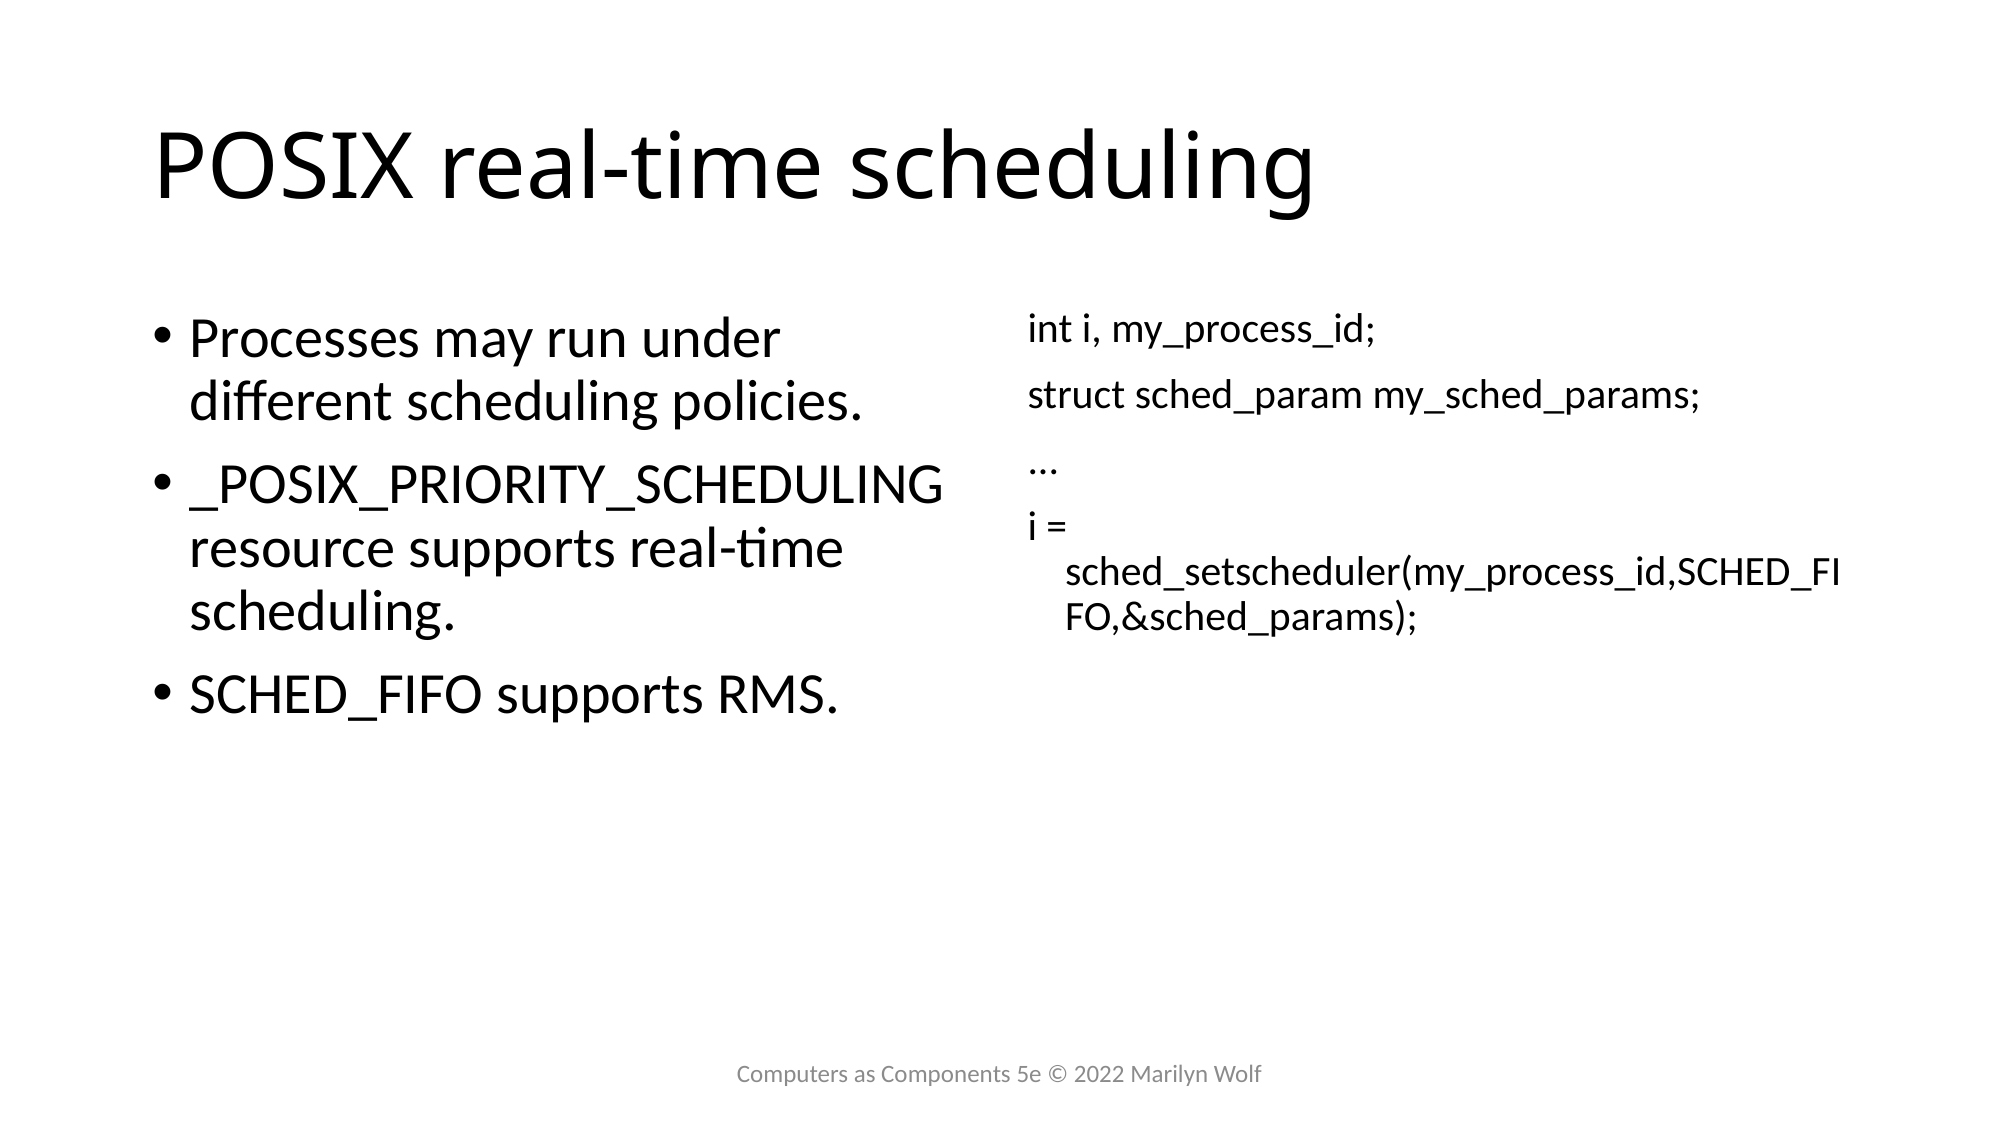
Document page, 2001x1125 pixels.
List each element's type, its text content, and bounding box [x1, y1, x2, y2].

title POSIX real-time scheduling [137, 59, 1863, 278]
footer Computers as Components 5e © 2022 Marilyn Wolf [662, 1042, 1338, 1103]
list Processes may run under different scheduling policies. _POSIX_PRIORITY_SCHEDULING resource supports real-time scheduling. SCHED_FIFO supports RMS. [137, 299, 988, 1014]
list int i, my_process_id; struct sched_param my_sched_params; ... i = sched_setscheduler(my_process_id,SCHED_FIFO,&sched_params); [1012, 299, 1863, 1014]
